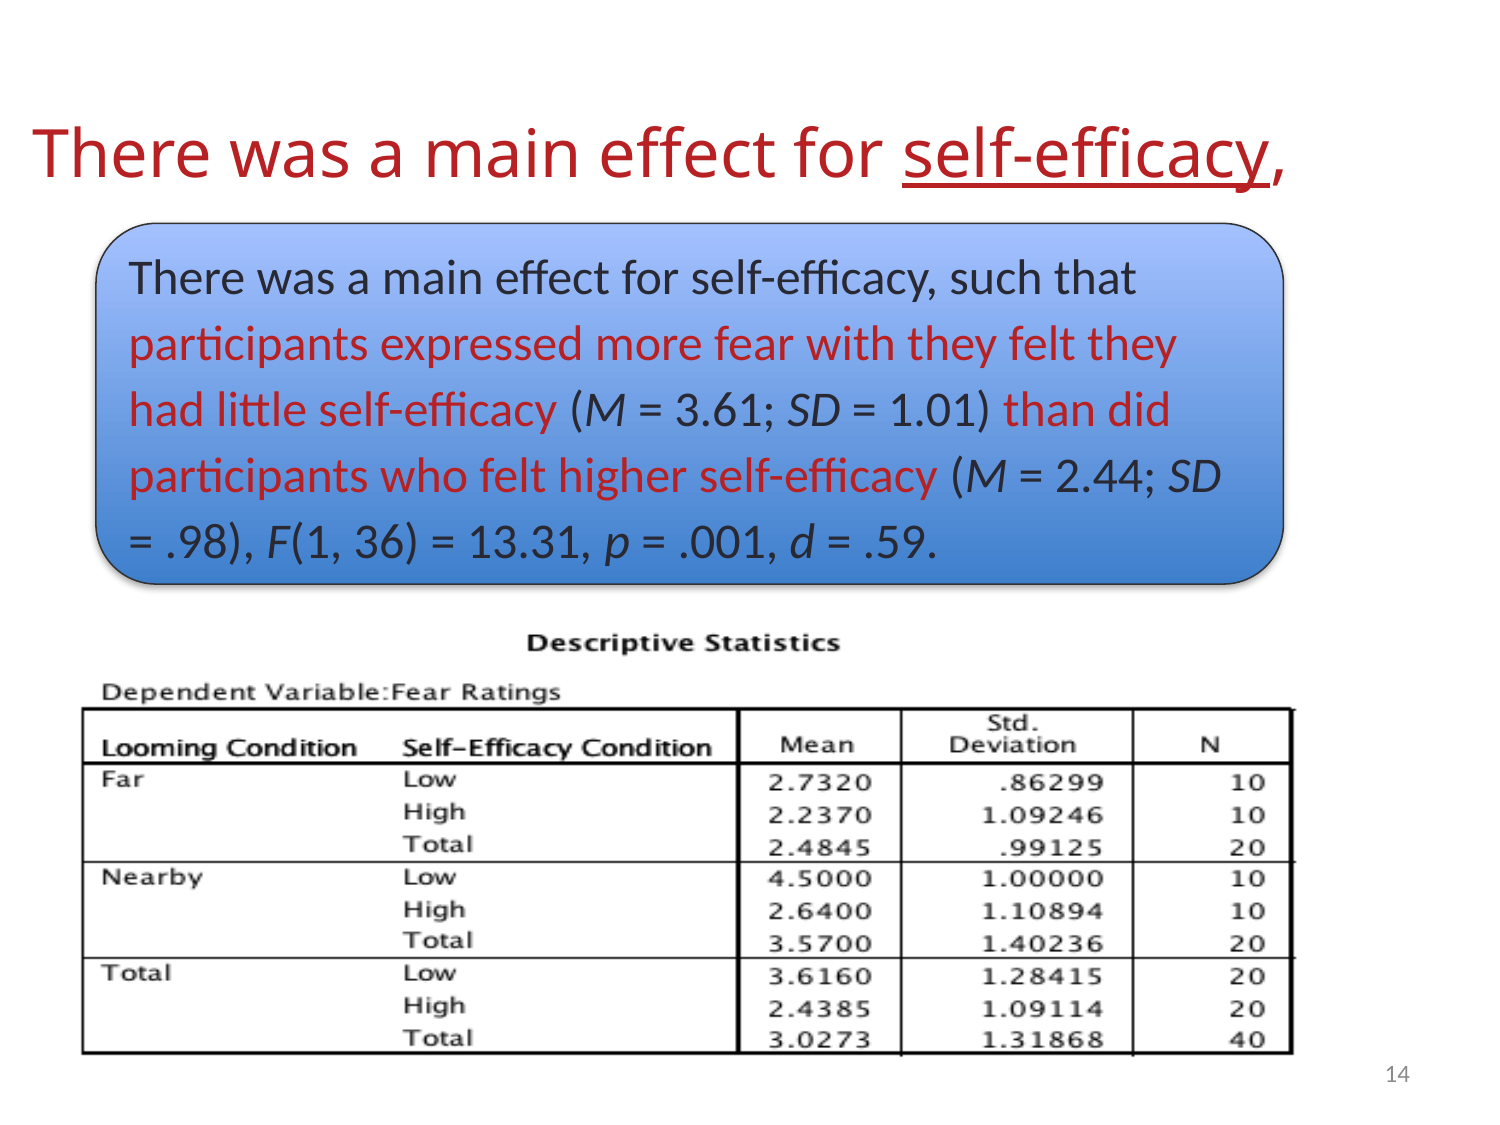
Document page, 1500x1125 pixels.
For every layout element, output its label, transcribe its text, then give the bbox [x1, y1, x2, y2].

list There was a main effect for self-efficacy, [17, 87, 1449, 776]
text_box There was a main effect for self-efficacy, such that participants expressed more fear with they felt they had little self-efficacy (M = 3.61; SD = 1.01) than did participants who felt higher self-efficacy (M = 2.44; SD = .98), F(1, 36) = 13.31, p = .001, d = .59. [95, 222, 1285, 585]
slide_number 14 [1074, 1042, 1425, 1103]
picture [74, 625, 1316, 1077]
